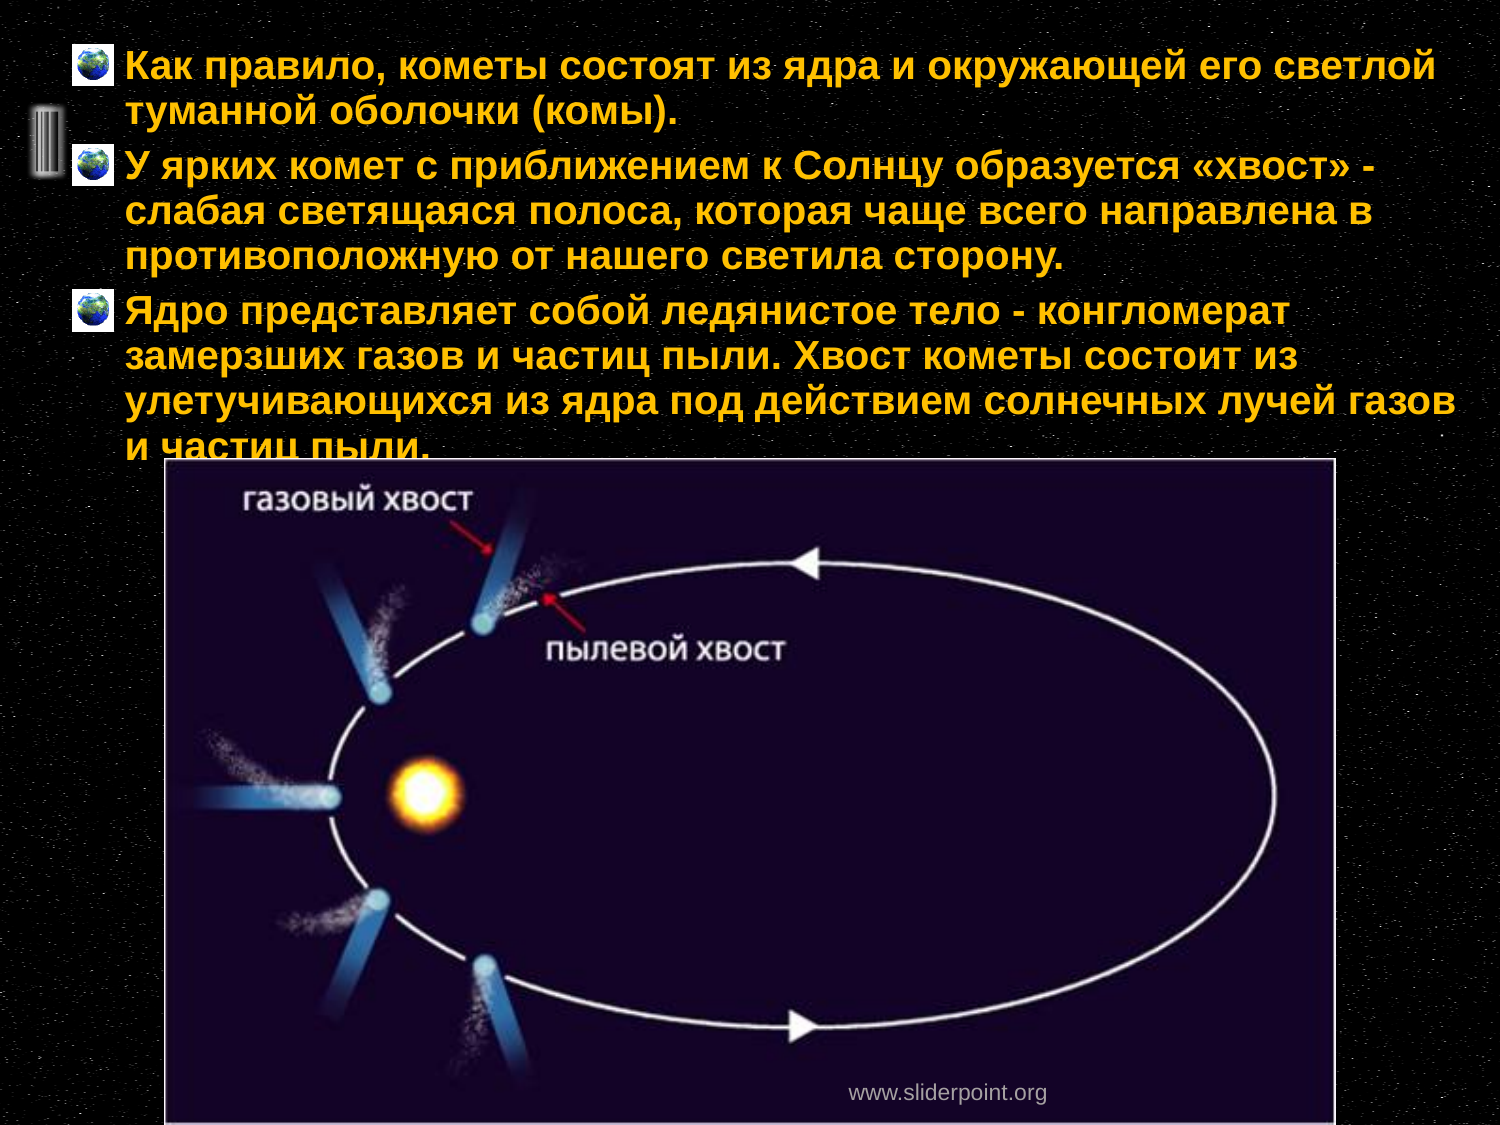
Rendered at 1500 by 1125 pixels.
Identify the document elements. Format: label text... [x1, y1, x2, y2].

picture [72, 144, 114, 186]
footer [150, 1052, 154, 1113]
picture [163, 457, 1337, 1125]
picture [72, 44, 114, 86]
list Как правило, кометы состоят из ядра и окружающей его светлой туманной оболочки (комы). У ярких комет с приближением к Солнцу образуется «хвост» - слабая светящаяся полоса, которая чаще всего направлена в противоположную от нашего светила сторону. Ядро представляет собой ледянистое тело - конгломерат замерзших газов и частиц пыли. Хвост кометы состоит из улетучивающихся из ядра под действием солнечных лучей газов и частиц пыли. [46, 34, 1477, 481]
picture [0, 0, 1500, 1125]
picture [72, 289, 114, 332]
